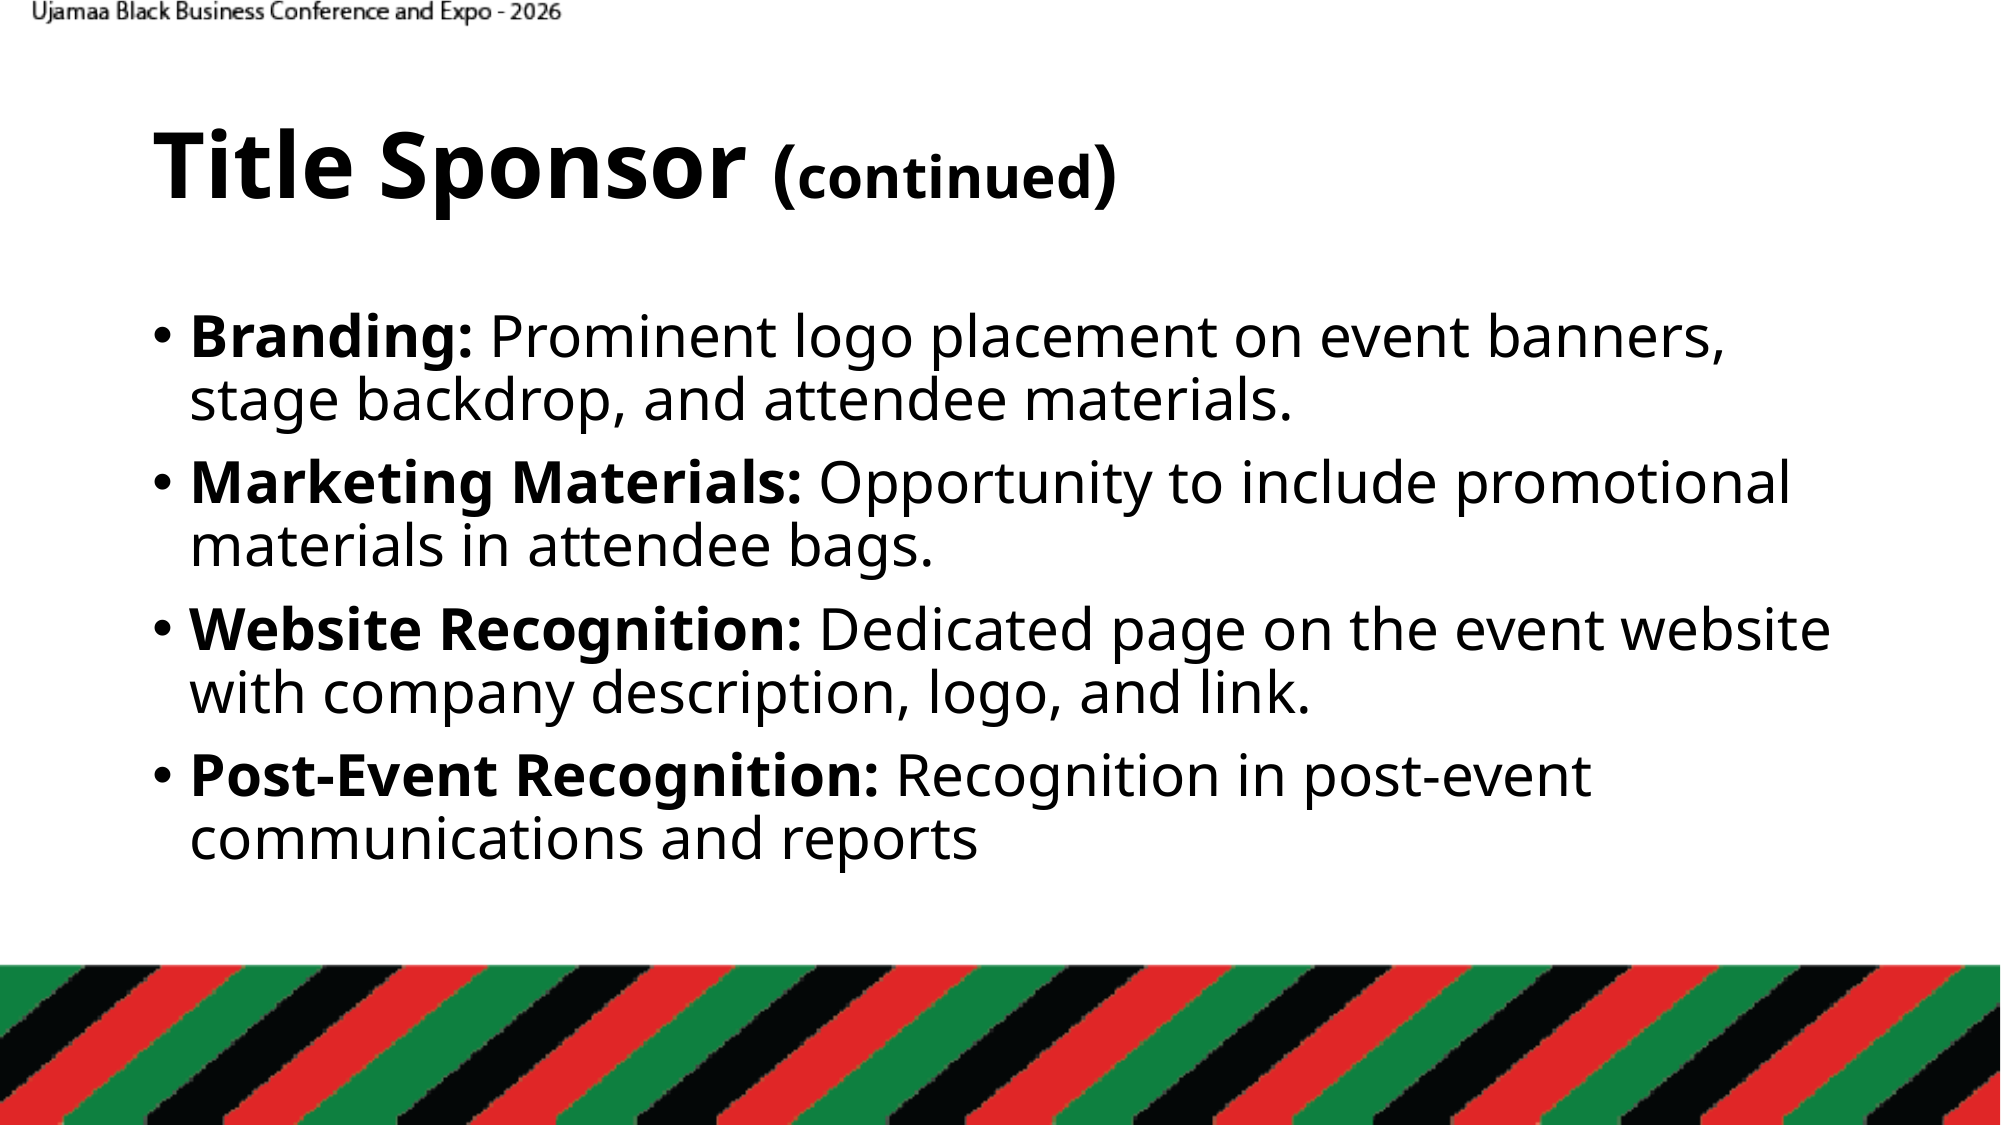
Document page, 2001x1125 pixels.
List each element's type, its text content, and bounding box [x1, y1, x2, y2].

list Branding: Prominent logo placement on event banners, stage backdrop, and attendee materials. Marketing Materials: Opportunity to include promotional materials in attendee bags. Website Recognition: Dedicated page on the event website with company description, logo, and link. Post-Event Recognition: Recognition in post-event communications and reports [137, 299, 1863, 1014]
title Title Sponsor (continued) [137, 59, 1863, 278]
picture [0, 0, 2001, 1125]
